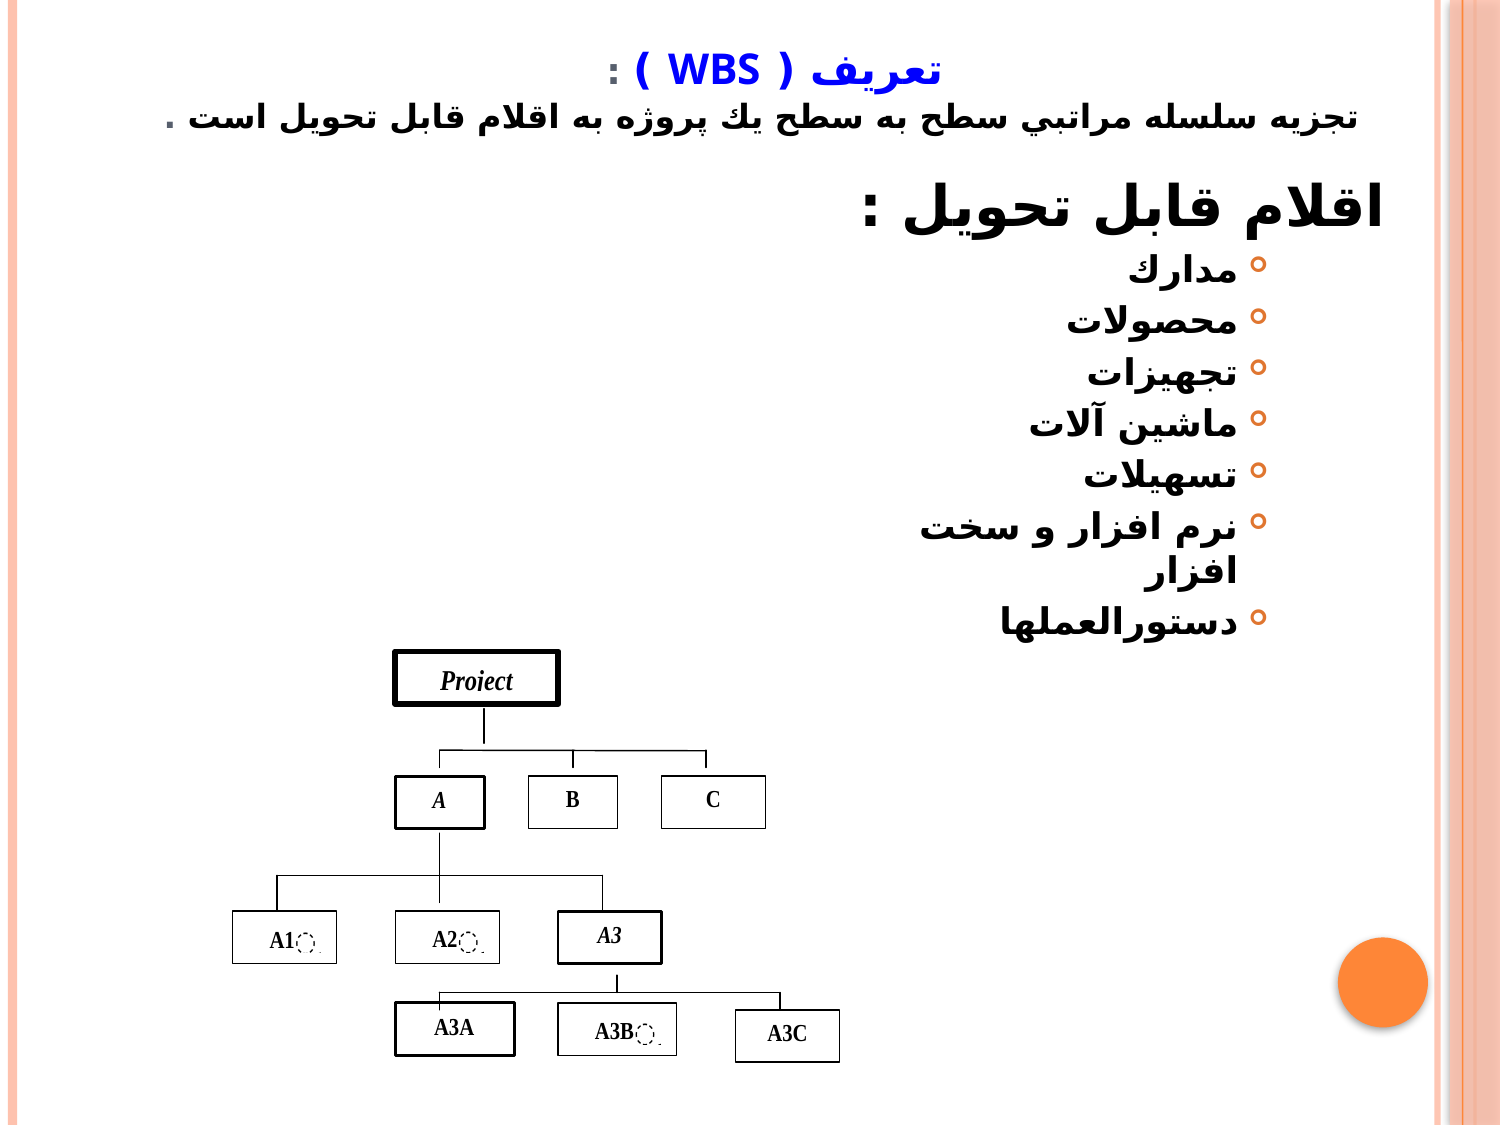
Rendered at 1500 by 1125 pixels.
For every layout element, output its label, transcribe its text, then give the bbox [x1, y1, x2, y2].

title تعريف ( WBS ) : تجزيه سلسله مراتبي سطح به سطح يك پروژه به اقلام قابل تحويل است . [137, 0, 1413, 188]
text_box اقلام قابل تحويل : مدارك محصولات تجهيزات ماشين آلات تسهيلات نرم افزار و سخت افزار دستورالعملها [799, 162, 1400, 650]
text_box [61, 624, 951, 1076]
